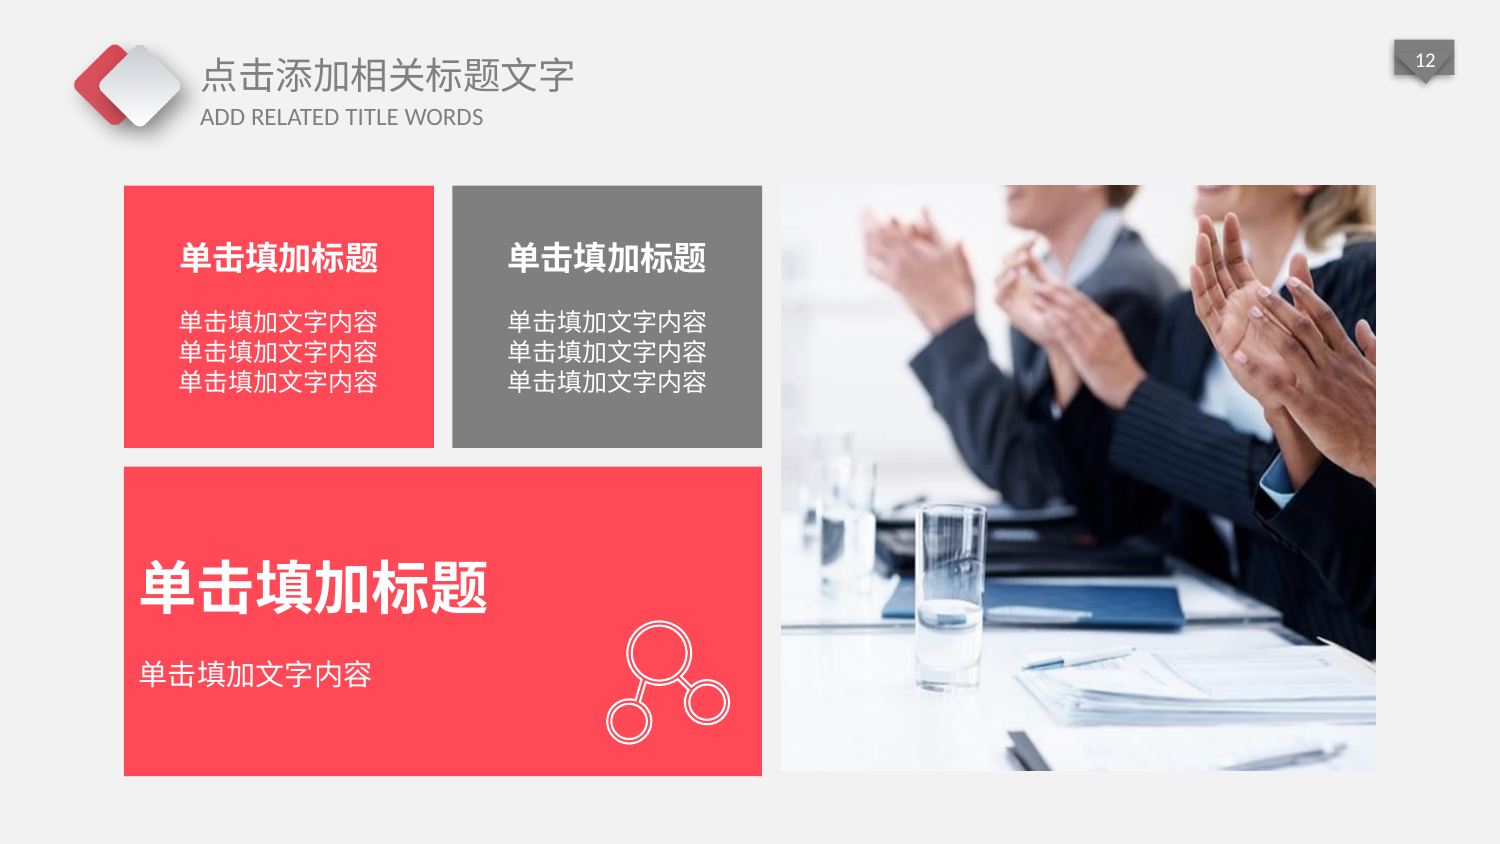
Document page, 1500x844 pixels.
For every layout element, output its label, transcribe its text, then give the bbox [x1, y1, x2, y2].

picture [89, 35, 190, 136]
text_box 单击填加标题 单击填加文字内容 单击填加文字内容 单击填加文字内容 [124, 185, 434, 448]
picture [780, 185, 1377, 771]
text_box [123, 466, 763, 777]
text_box 单击填加标题 单击填加文字内容 单击填加文字内容 单击填加文字内容 [452, 185, 763, 448]
